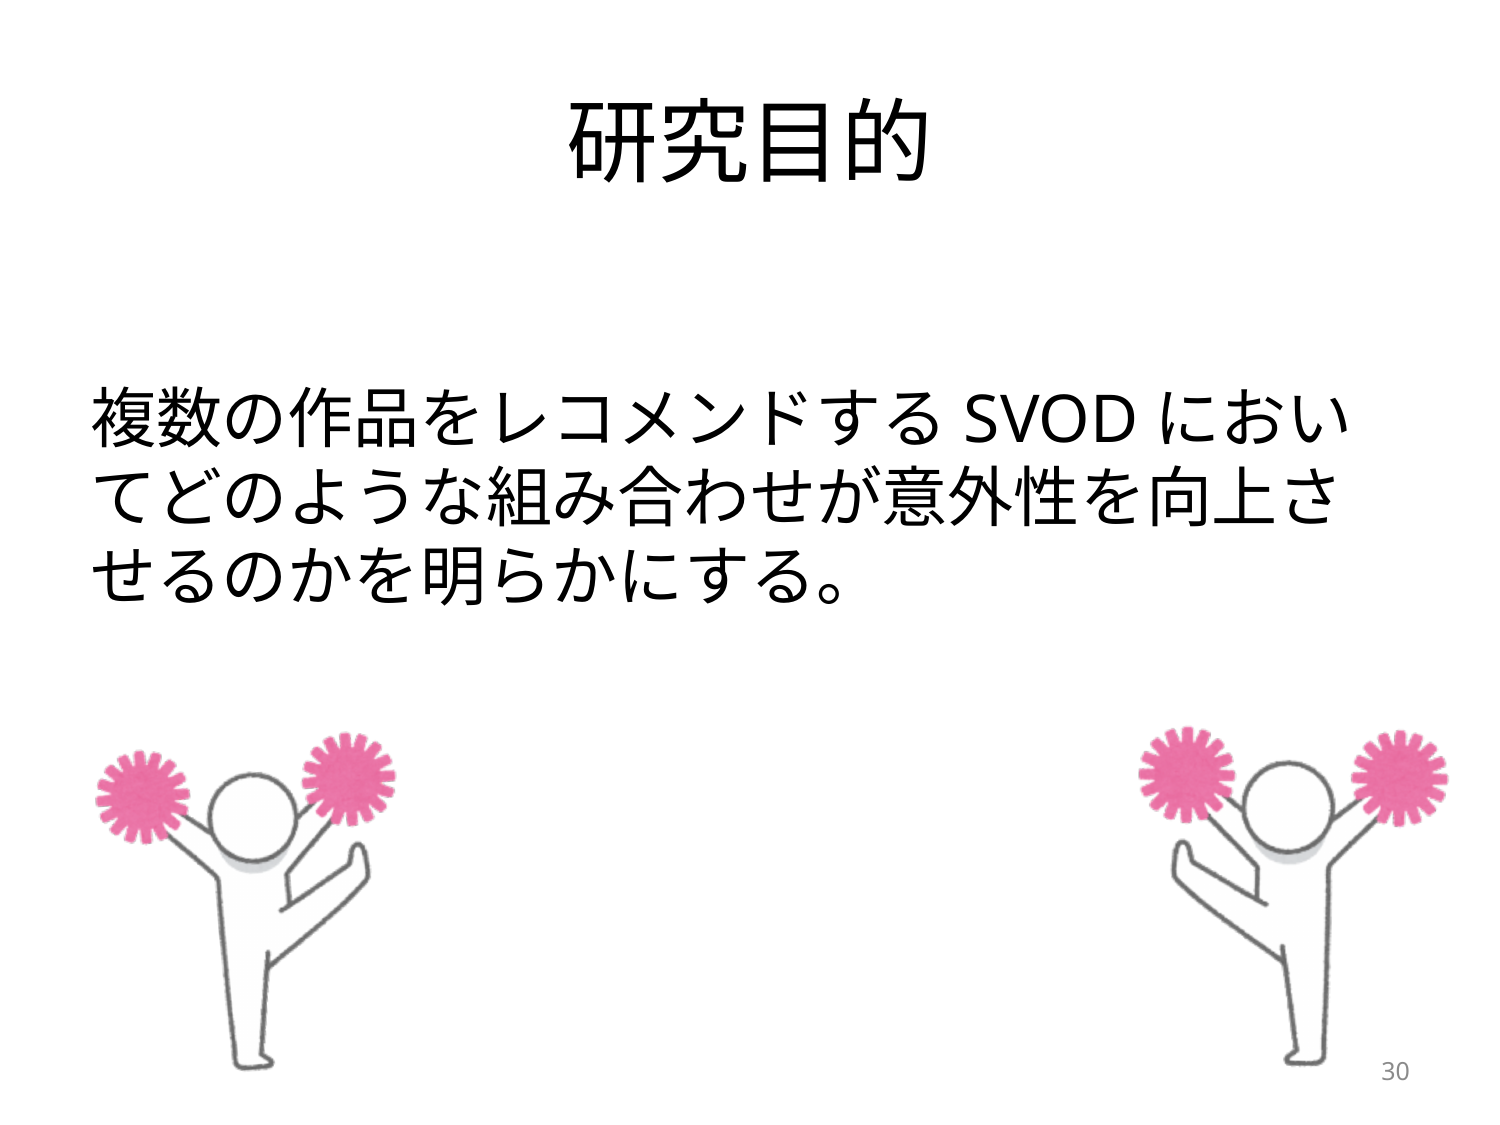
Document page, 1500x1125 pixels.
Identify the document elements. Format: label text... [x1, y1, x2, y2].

picture [76, 719, 436, 1092]
slide_number 30 [1074, 1042, 1425, 1103]
list 複数の作品をレコメンドするSVODにおいてどのような組み合わせが意外性を向上させるのかを明らかにする。 [75, 368, 1425, 624]
title 研究目的 [75, 45, 1425, 233]
picture [1118, 717, 1464, 1078]
